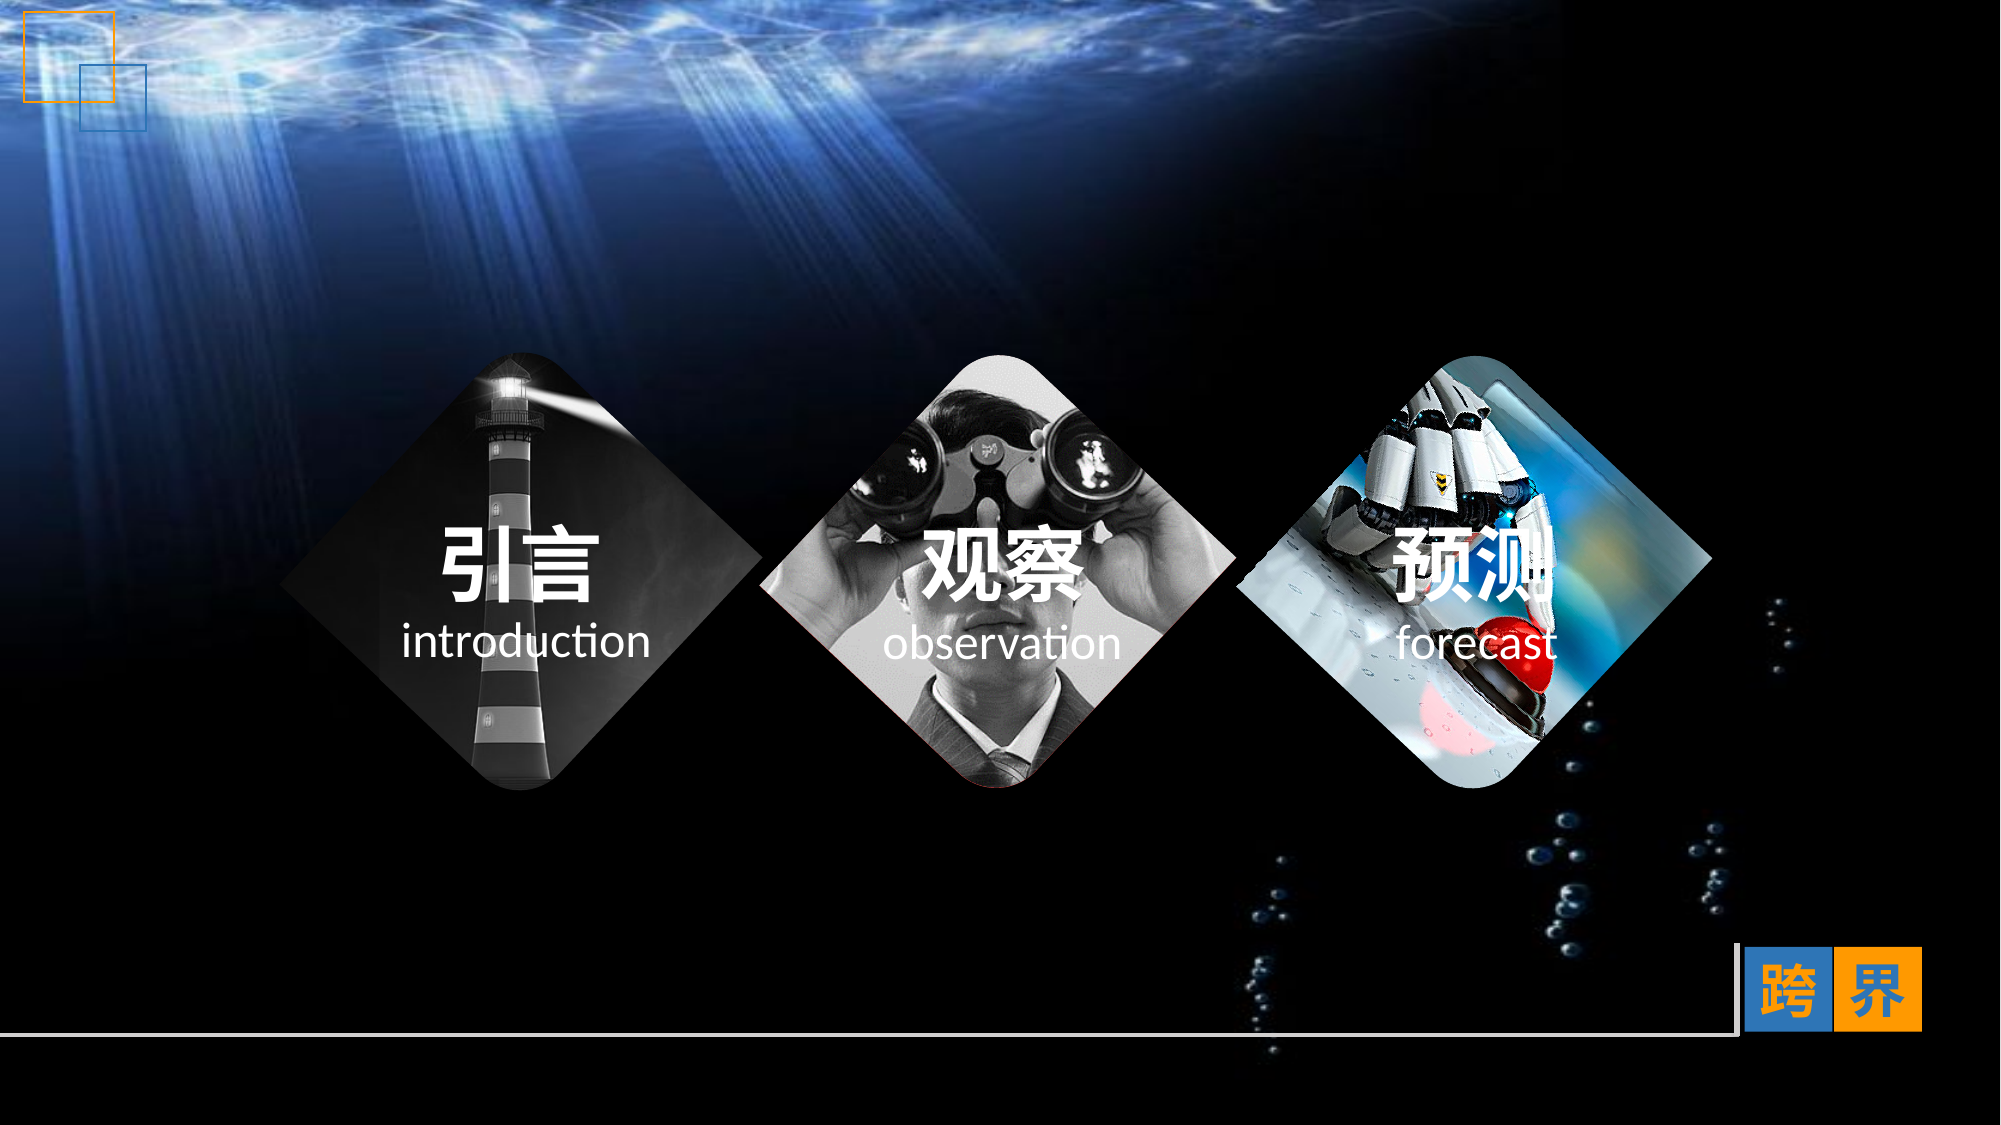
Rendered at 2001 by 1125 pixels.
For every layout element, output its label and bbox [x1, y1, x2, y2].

text_box [279, 352, 763, 791]
picture [0, 0, 2001, 1125]
